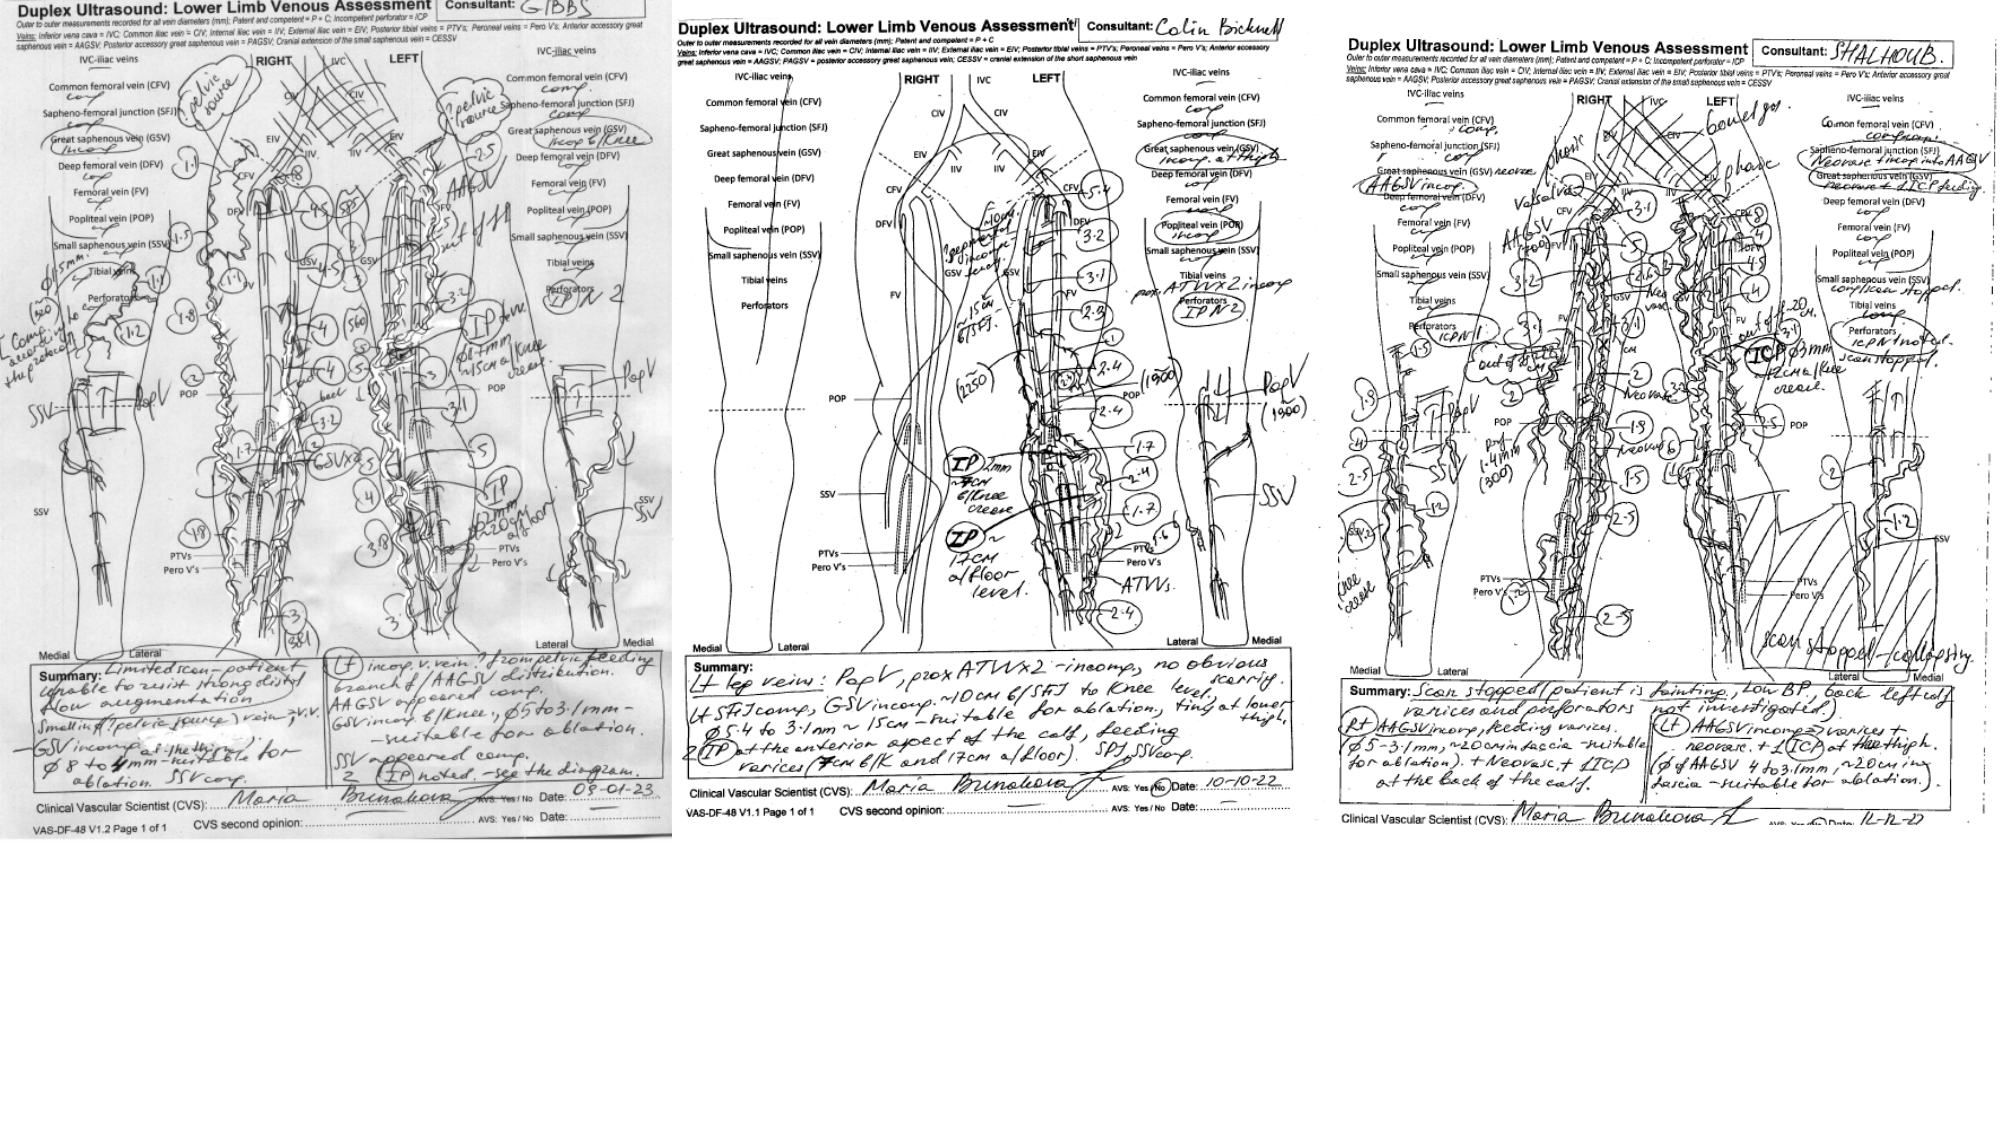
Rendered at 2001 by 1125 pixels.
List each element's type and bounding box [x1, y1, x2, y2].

picture [0, 0, 1333, 843]
picture [1337, 38, 2000, 825]
